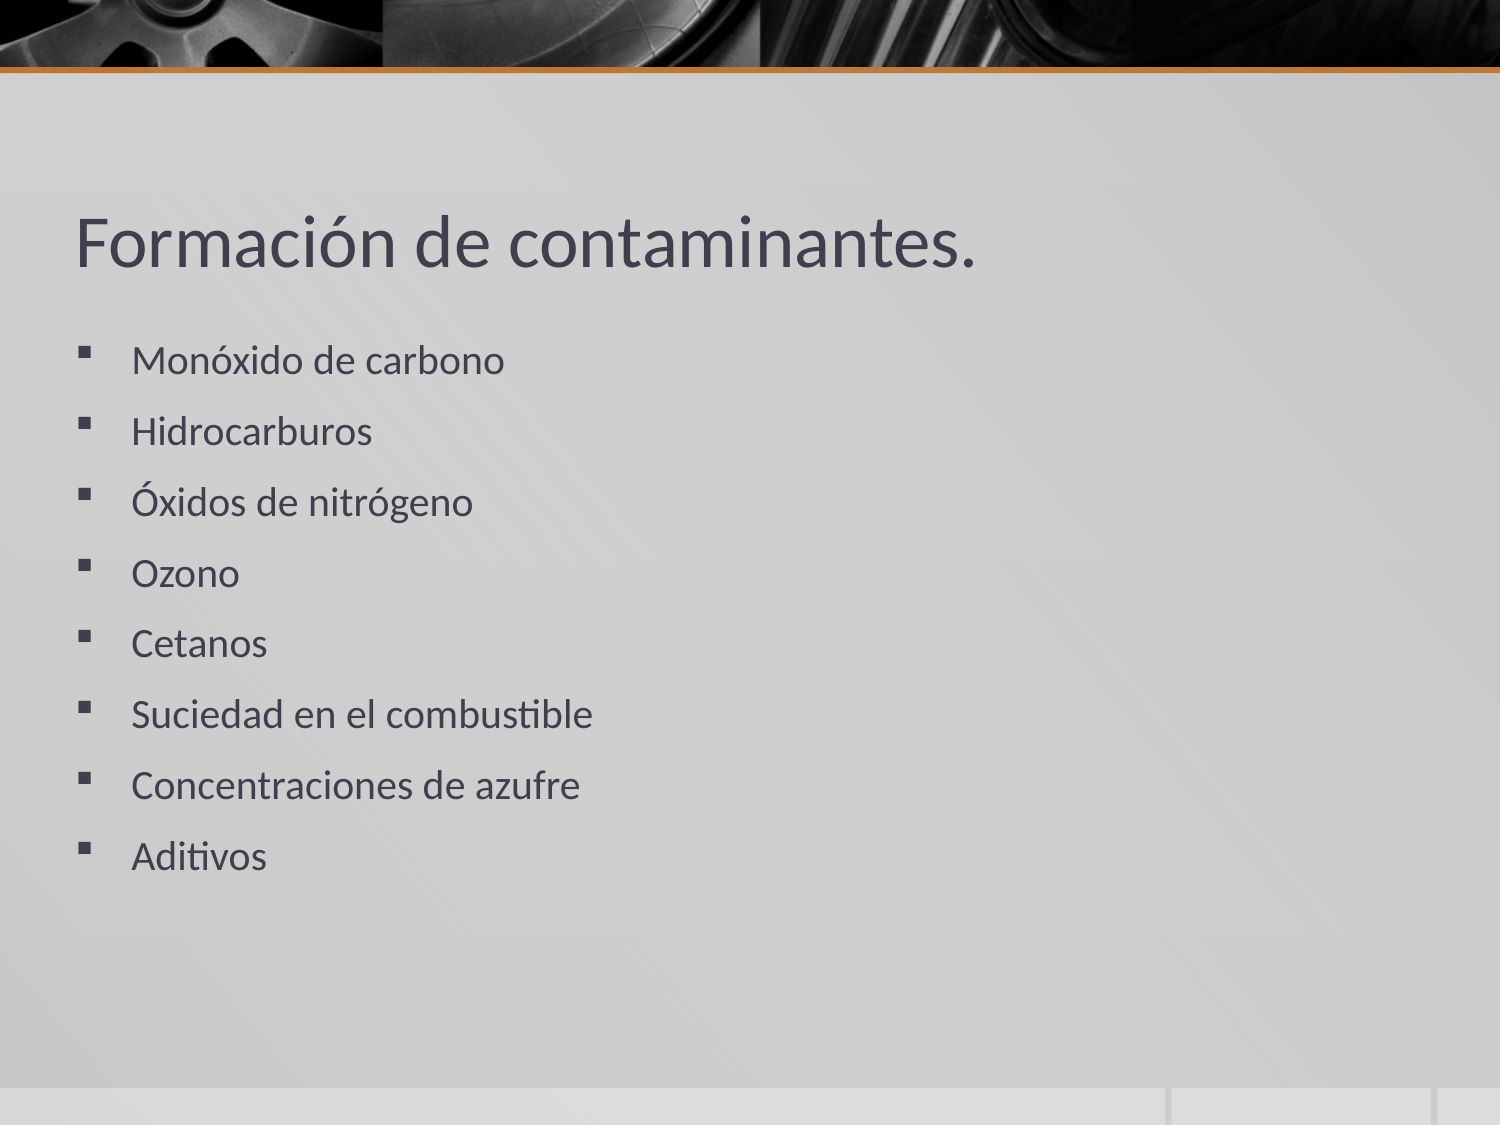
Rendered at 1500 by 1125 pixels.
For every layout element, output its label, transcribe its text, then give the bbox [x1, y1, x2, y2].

list Monóxido de carbono Hidrocarburos Óxidos de nitrógeno Ozono Cetanos Suciedad en el combustible Concentraciones de azufre Aditivos [75, 324, 1425, 1005]
picture [0, 0, 1500, 67]
title Formación de contaminantes. [75, 162, 1425, 313]
